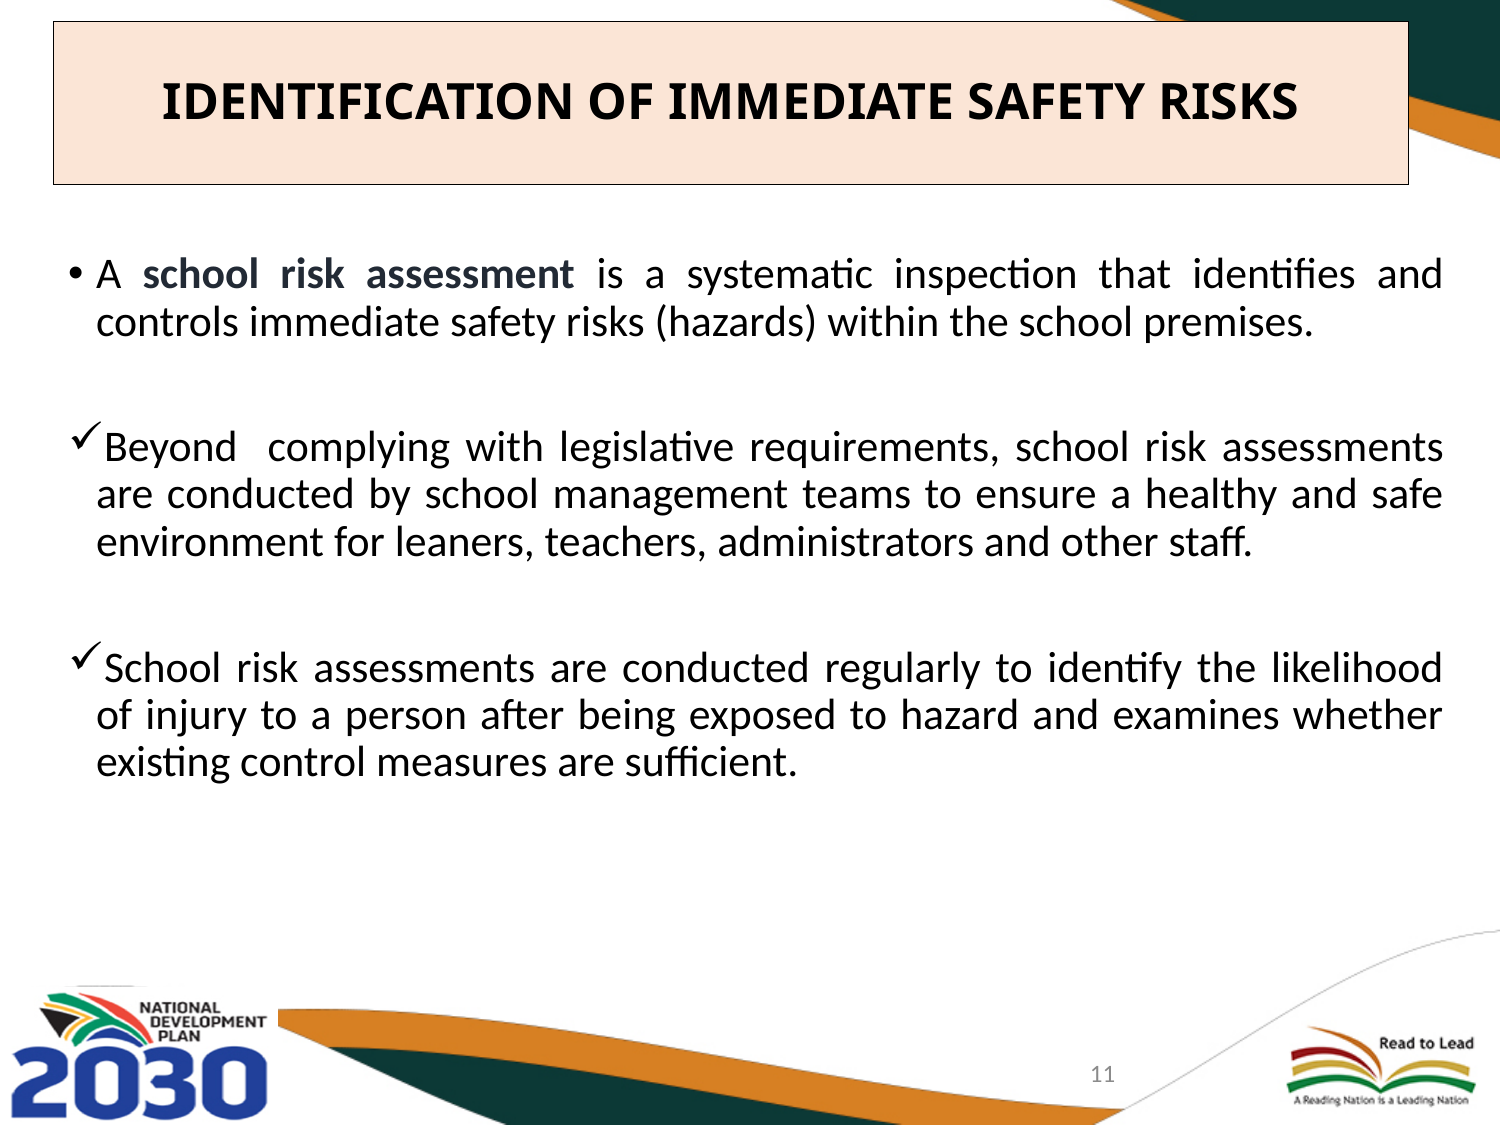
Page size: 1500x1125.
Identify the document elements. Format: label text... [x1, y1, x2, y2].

text_box A school risk assessment is a systematic inspection that identifies and controls immediate safety risks (hazards) within the school premises. Beyond complying with legislative requirements, school risk assessments are conducted by school management teams to ensure a healthy and safe environment for leaners, teachers, administrators and other staff. School risk assessments are conducted regularly to identify the likelihood of injury to a person after being exposed to hazard and examines whether existing control measures are sufficient. [53, 243, 1460, 957]
text_box IDENTIFICATION OF IMMEDIATE SAFETY RISKS [53, 21, 1409, 185]
slide_number 11 [1074, 1042, 1425, 1103]
picture [0, 0, 1500, 1125]
